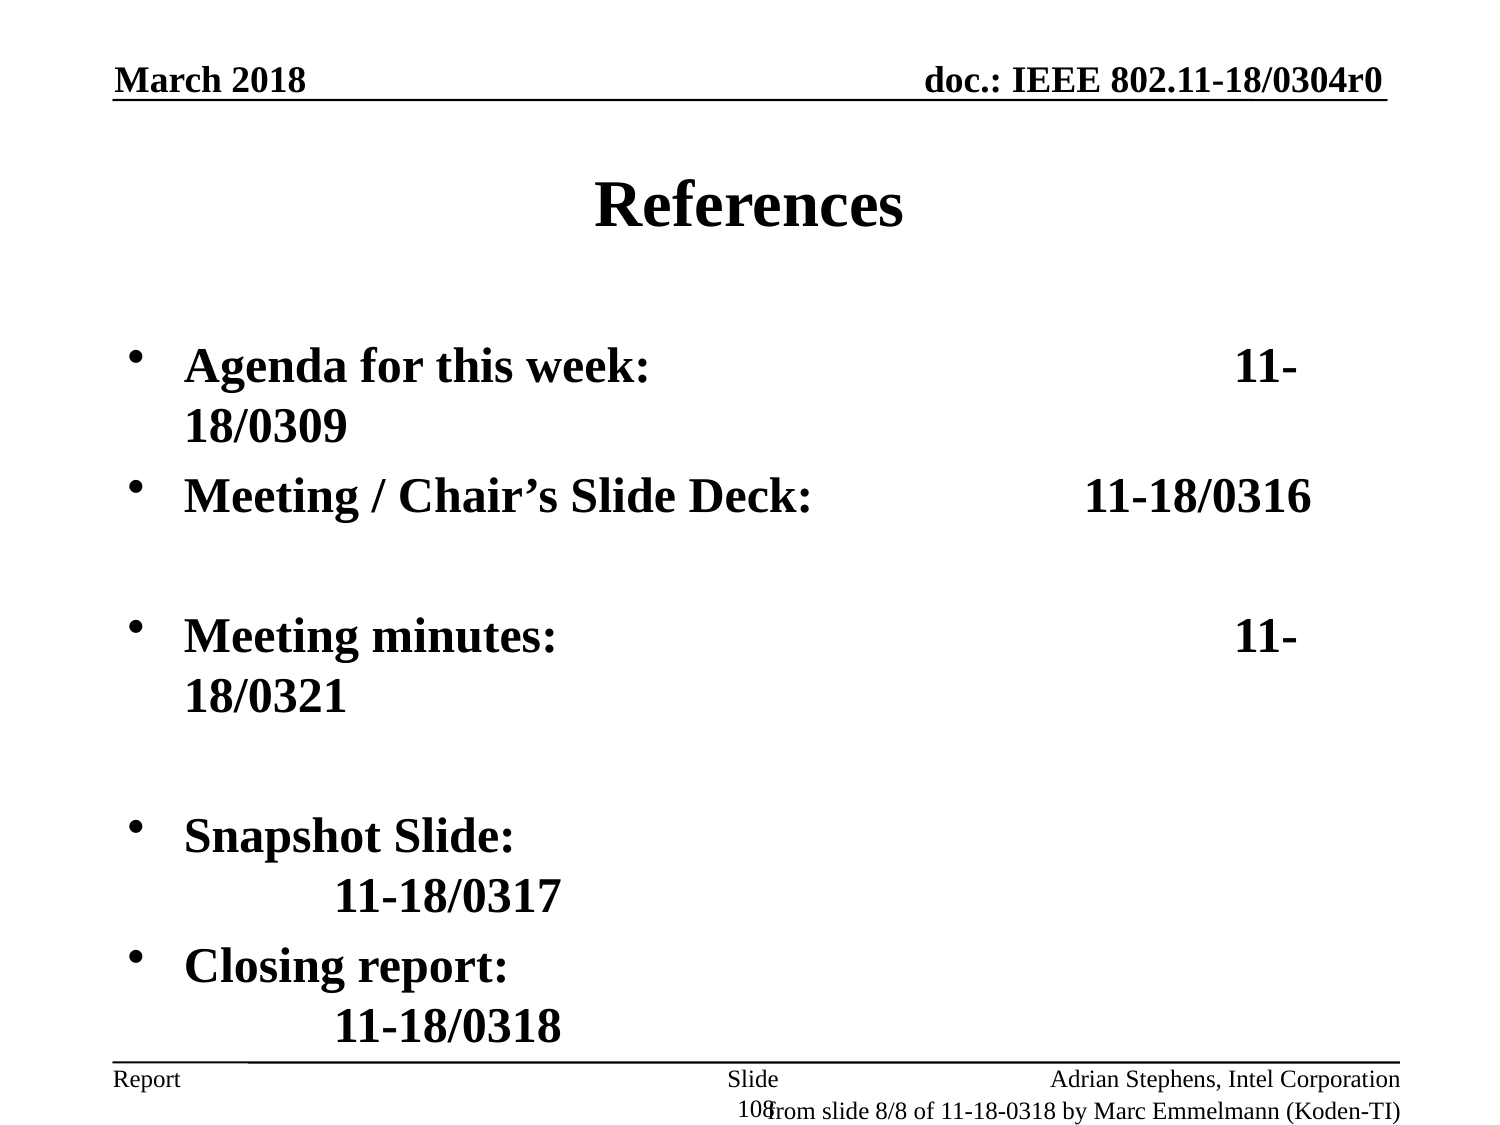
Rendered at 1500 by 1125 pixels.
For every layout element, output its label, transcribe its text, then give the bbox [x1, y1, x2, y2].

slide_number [114, 54, 374, 101]
slide_number Slide 108 [711, 1061, 801, 1093]
footer Adrian Stephens, Intel Corporation [1019, 1061, 1402, 1087]
text_box from slide 8/8 of 11-18-0318 by Marc Emmelmann (Koden-TI) [343, 1087, 1417, 1125]
list Agenda for this week: 11-18/0309 Meeting / Chair’s Slide Deck: 11-18/0316 Meeting minutes: 11-18/0321 Snapshot Slide: 11-18/0317 Closing report: 11-18/0318 [112, 324, 1388, 1016]
title References [112, 112, 1388, 288]
